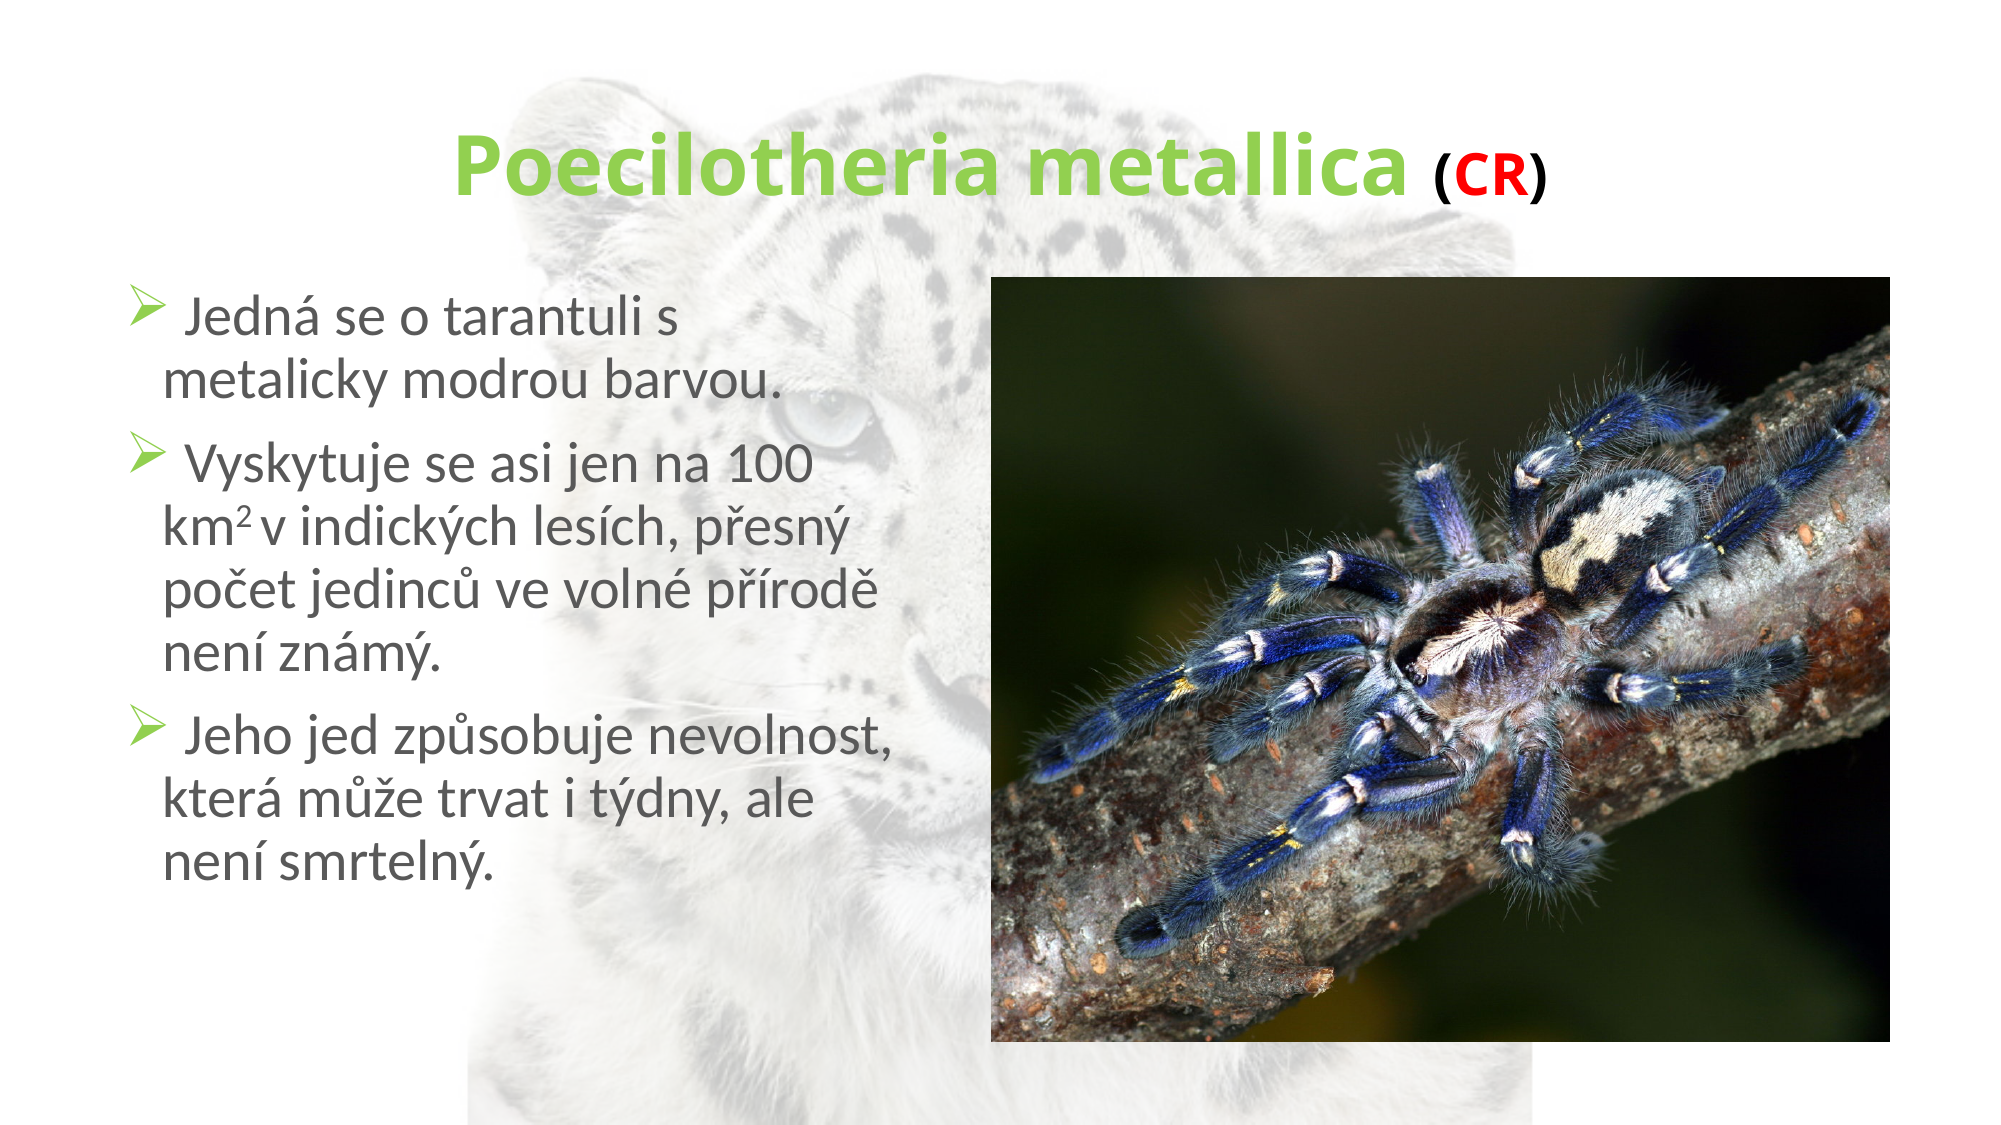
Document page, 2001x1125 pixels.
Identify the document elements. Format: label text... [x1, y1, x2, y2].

title Poecilotheria metallica (CR) [137, 59, 1863, 278]
list Jedná se o tarantuli s metalicky modrou barvou. Vyskytuje se asi jen na 100 km2 v indických lesích, přesný počet jedinců ve volné přírodě není známý. Jeho jed způsobuje nevolnost, která může trvat i týdny, ale není smrtelný. [109, 277, 928, 1042]
picture [991, 277, 1891, 1042]
